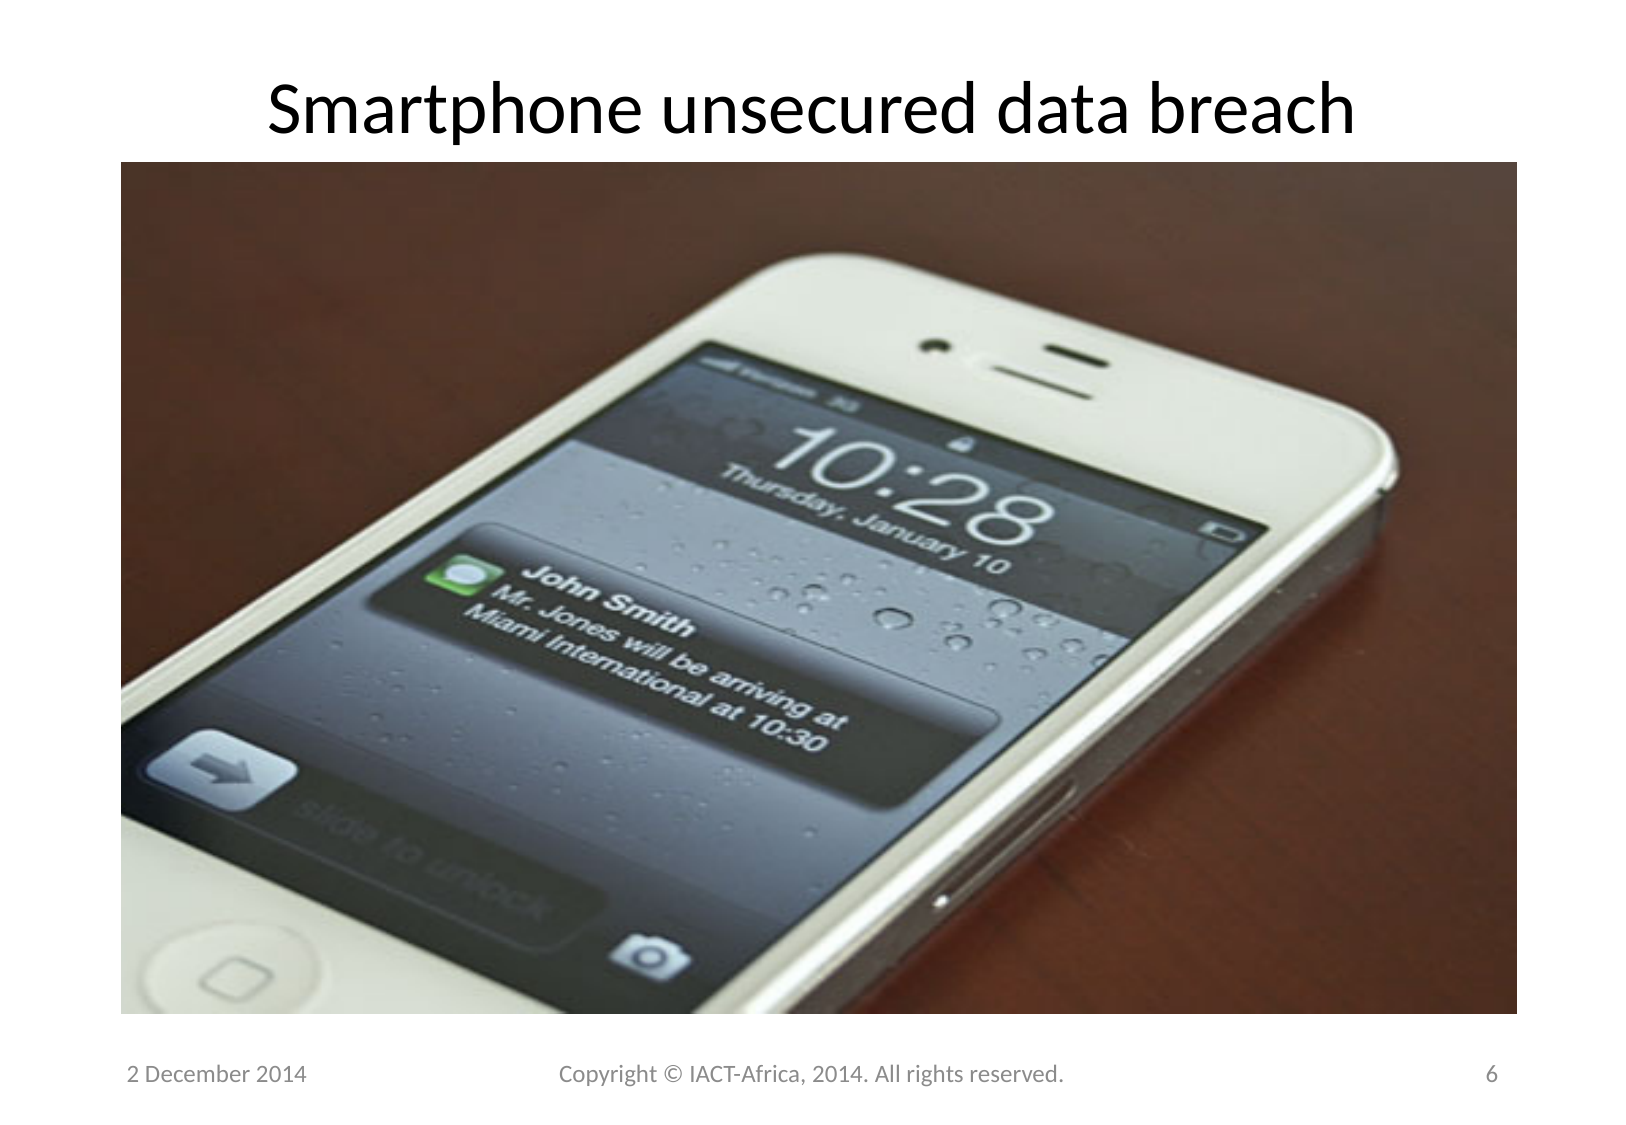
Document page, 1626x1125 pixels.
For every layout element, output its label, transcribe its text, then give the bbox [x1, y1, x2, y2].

footer Copyright © IACT-Africa, 2014. All rights reserved. [538, 1042, 1087, 1103]
slide_number 6 [1147, 1042, 1514, 1103]
picture [121, 162, 1517, 1014]
title Smartphone unsecured data breach [111, 0, 1514, 219]
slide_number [111, 1042, 478, 1103]
